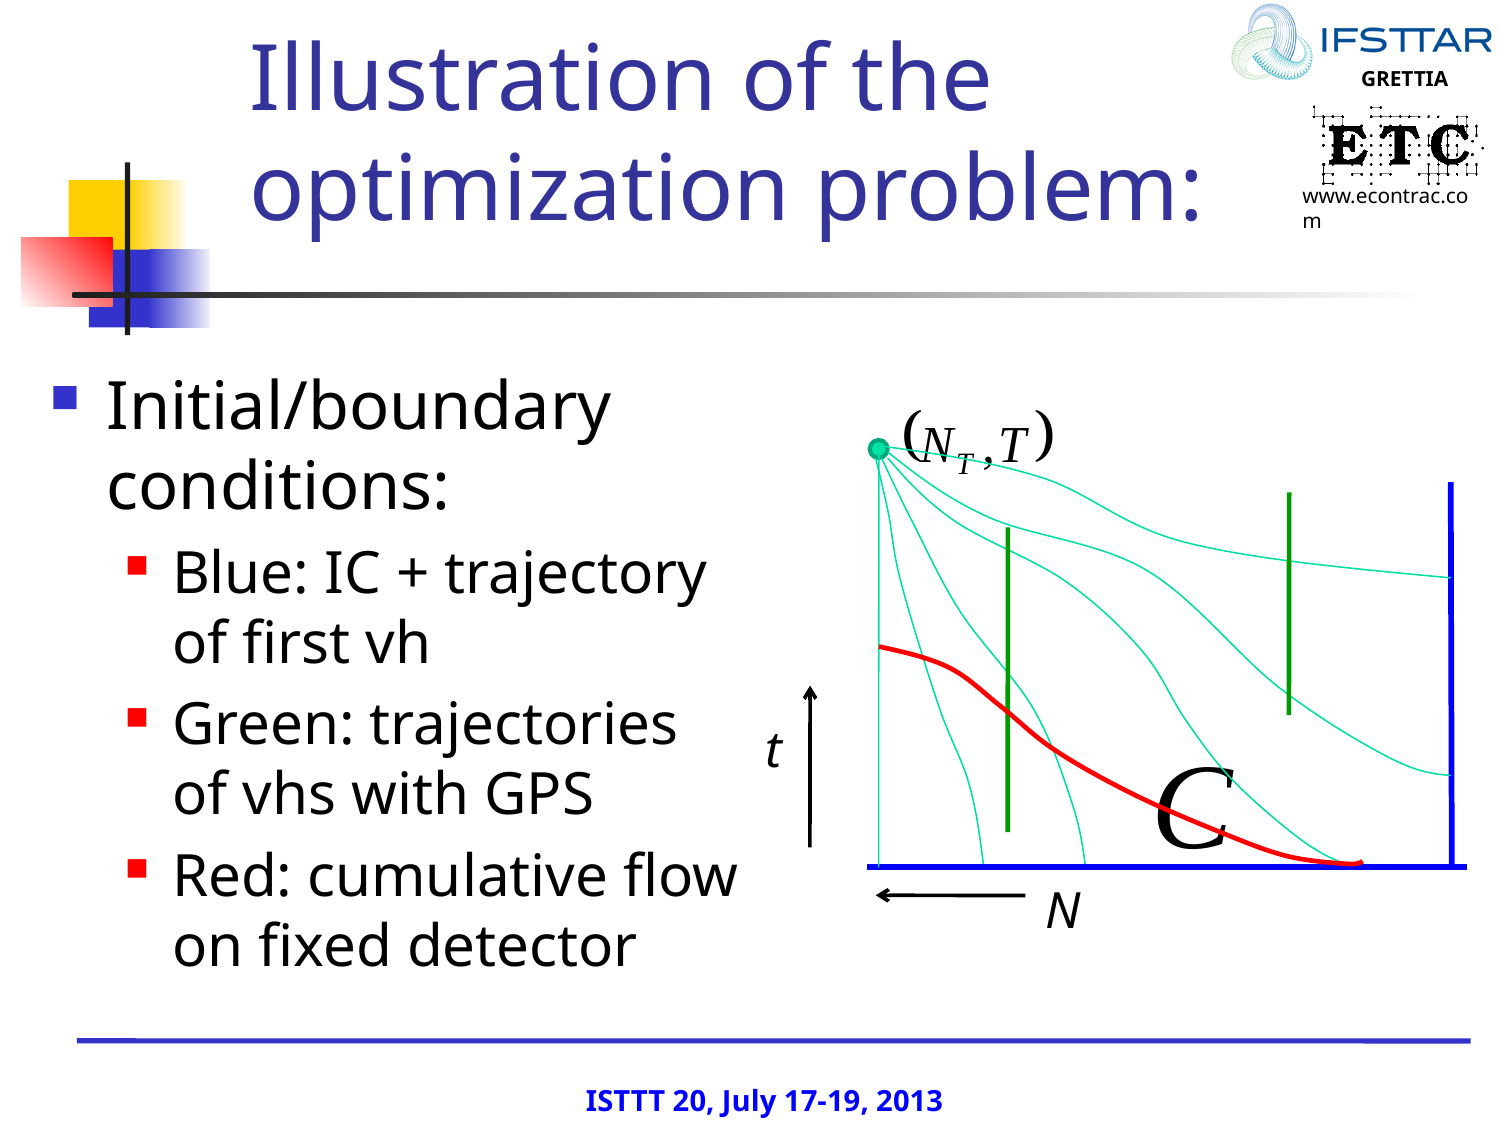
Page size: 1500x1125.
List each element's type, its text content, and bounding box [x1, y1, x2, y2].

picture [1312, 105, 1484, 185]
text_box N [1031, 904, 1096, 947]
picture [1230, 2, 1494, 82]
list Initial/boundary conditions: Blue: IC + trajectory of first vh Green: trajectories of vhs with GPS Red: cumulative flow on fixed detector [34, 355, 759, 1018]
title Illustration of the optimization problem: [234, 46, 1290, 247]
footer ISTTT 20, July 17-19, 2013 [64, 1049, 1465, 1125]
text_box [749, 409, 1468, 896]
picture [1409, 74, 1417, 82]
